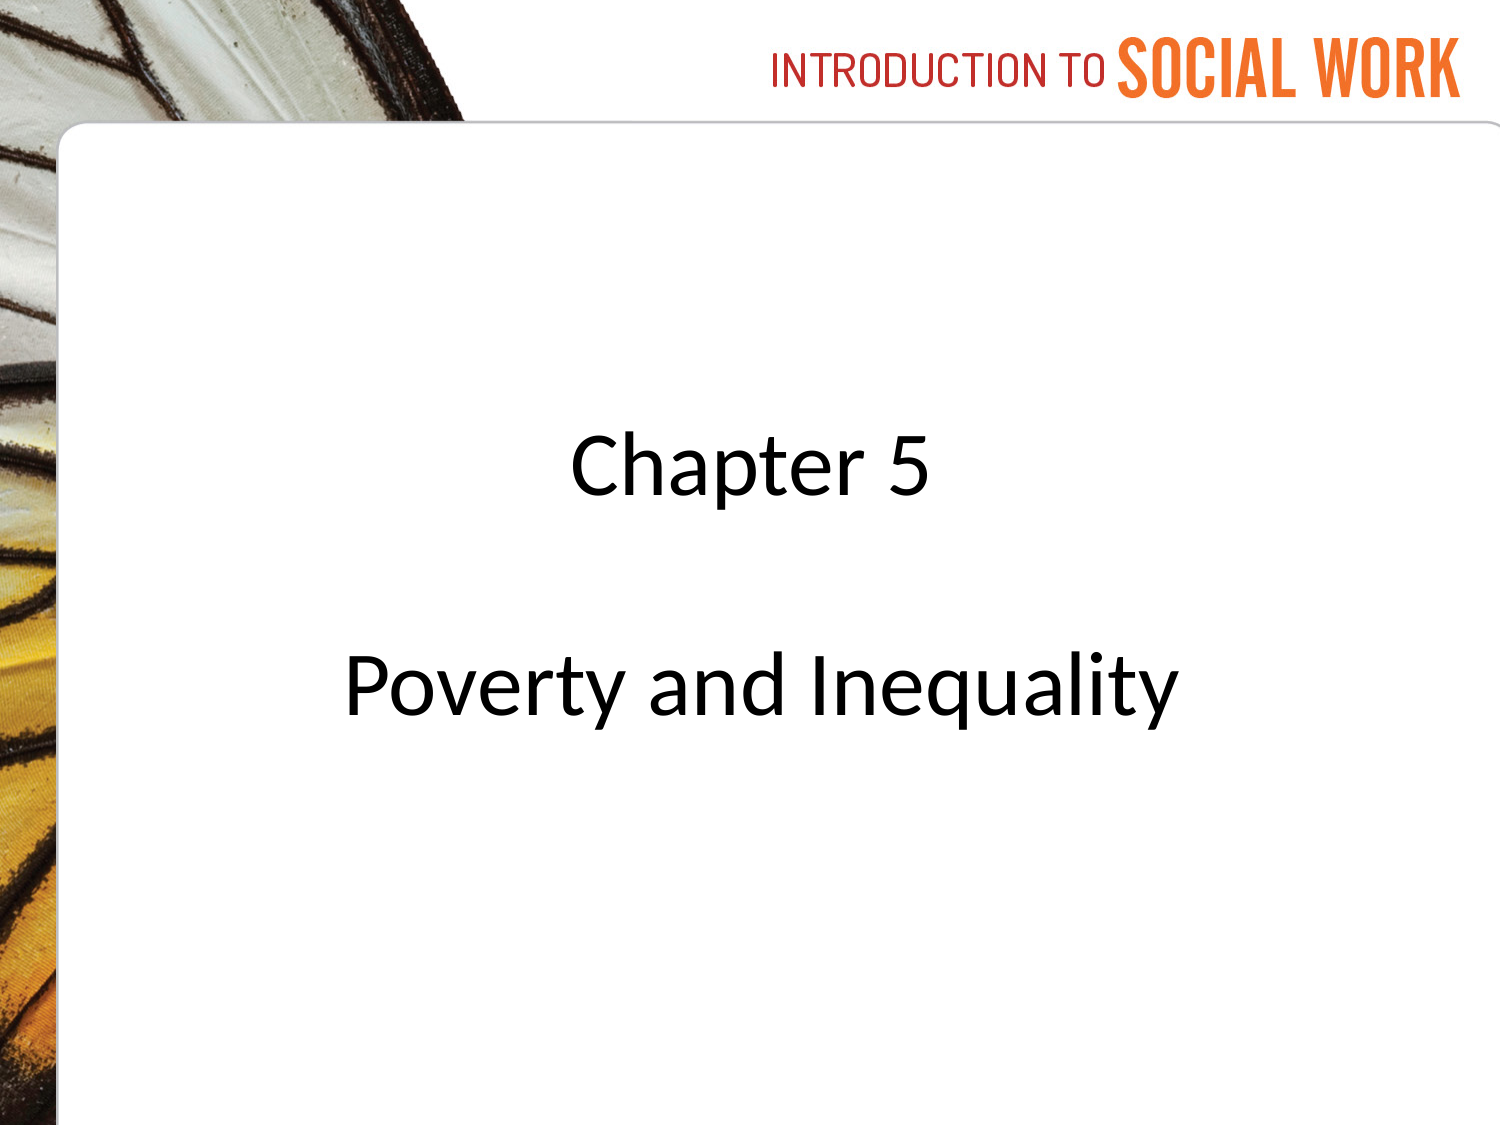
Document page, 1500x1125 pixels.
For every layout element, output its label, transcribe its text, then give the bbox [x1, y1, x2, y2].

picture [0, 0, 1500, 1125]
title Chapter 5 Poverty and Inequality [50, 375, 1475, 763]
